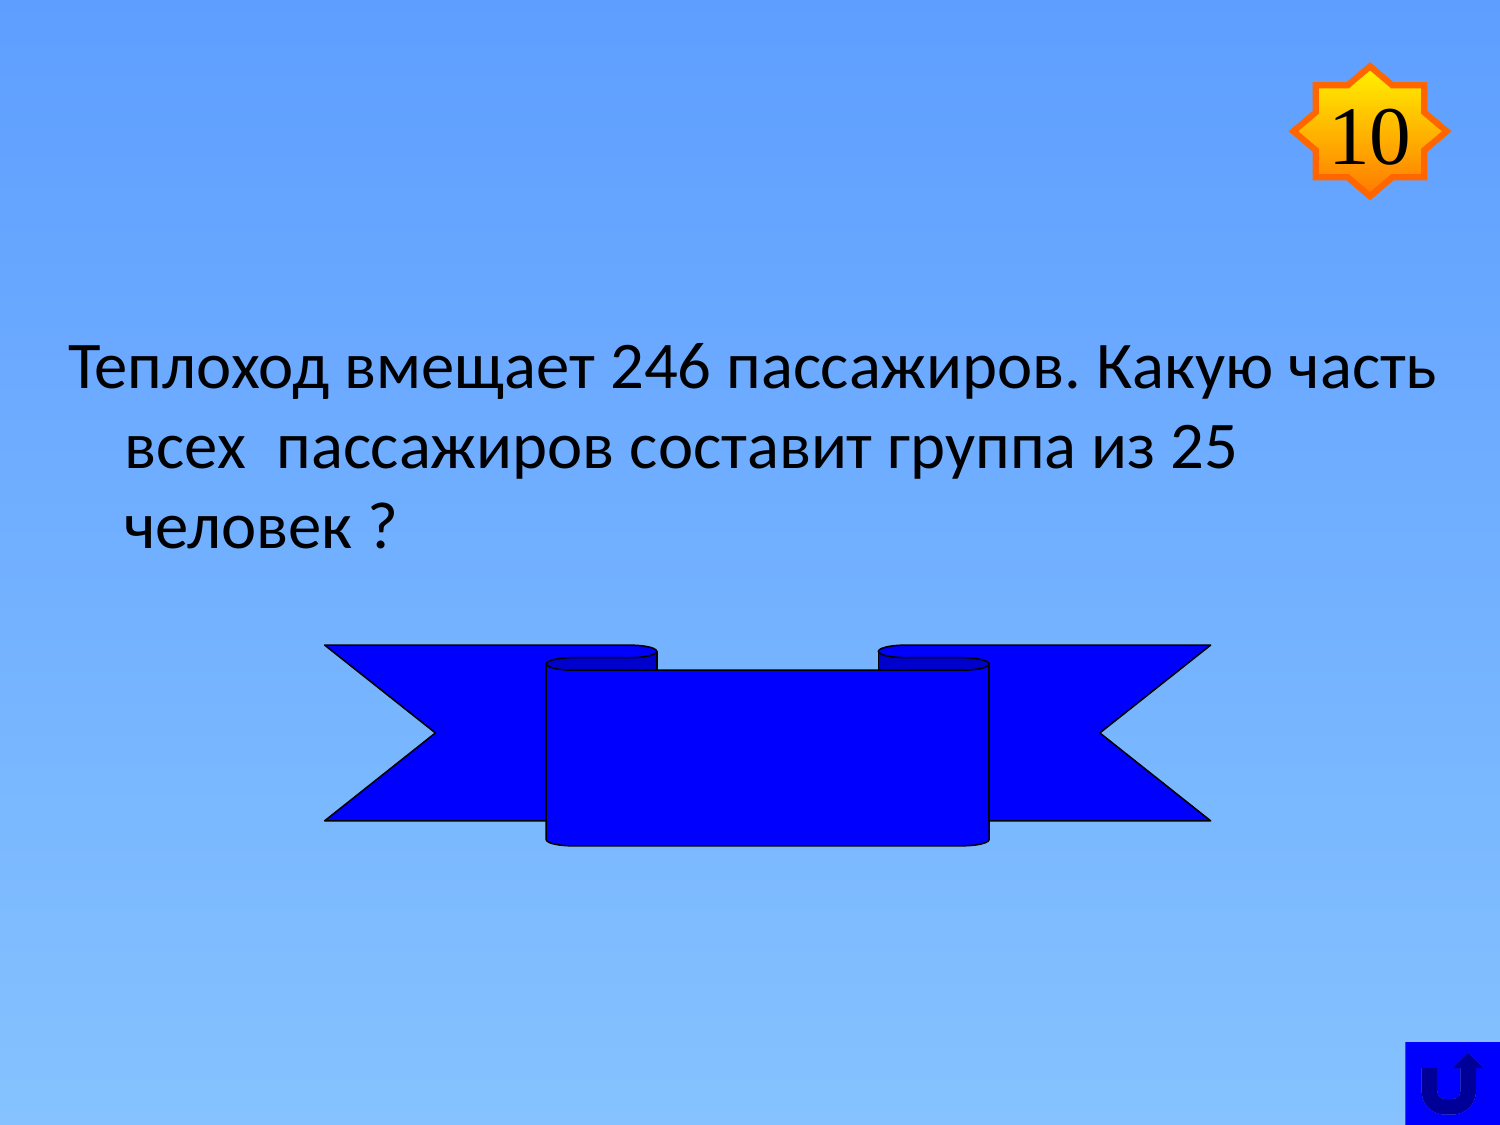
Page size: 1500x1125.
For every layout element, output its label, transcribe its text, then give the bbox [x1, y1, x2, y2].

list Теплоход вмещает 246 пассажиров. Какую часть всех пассажиров составит группа из 25 человек ? 25/246 [53, 314, 1459, 1047]
text_box [324, 645, 1211, 846]
text_box 10 [1293, 66, 1447, 197]
text_box [1405, 1042, 1500, 1125]
